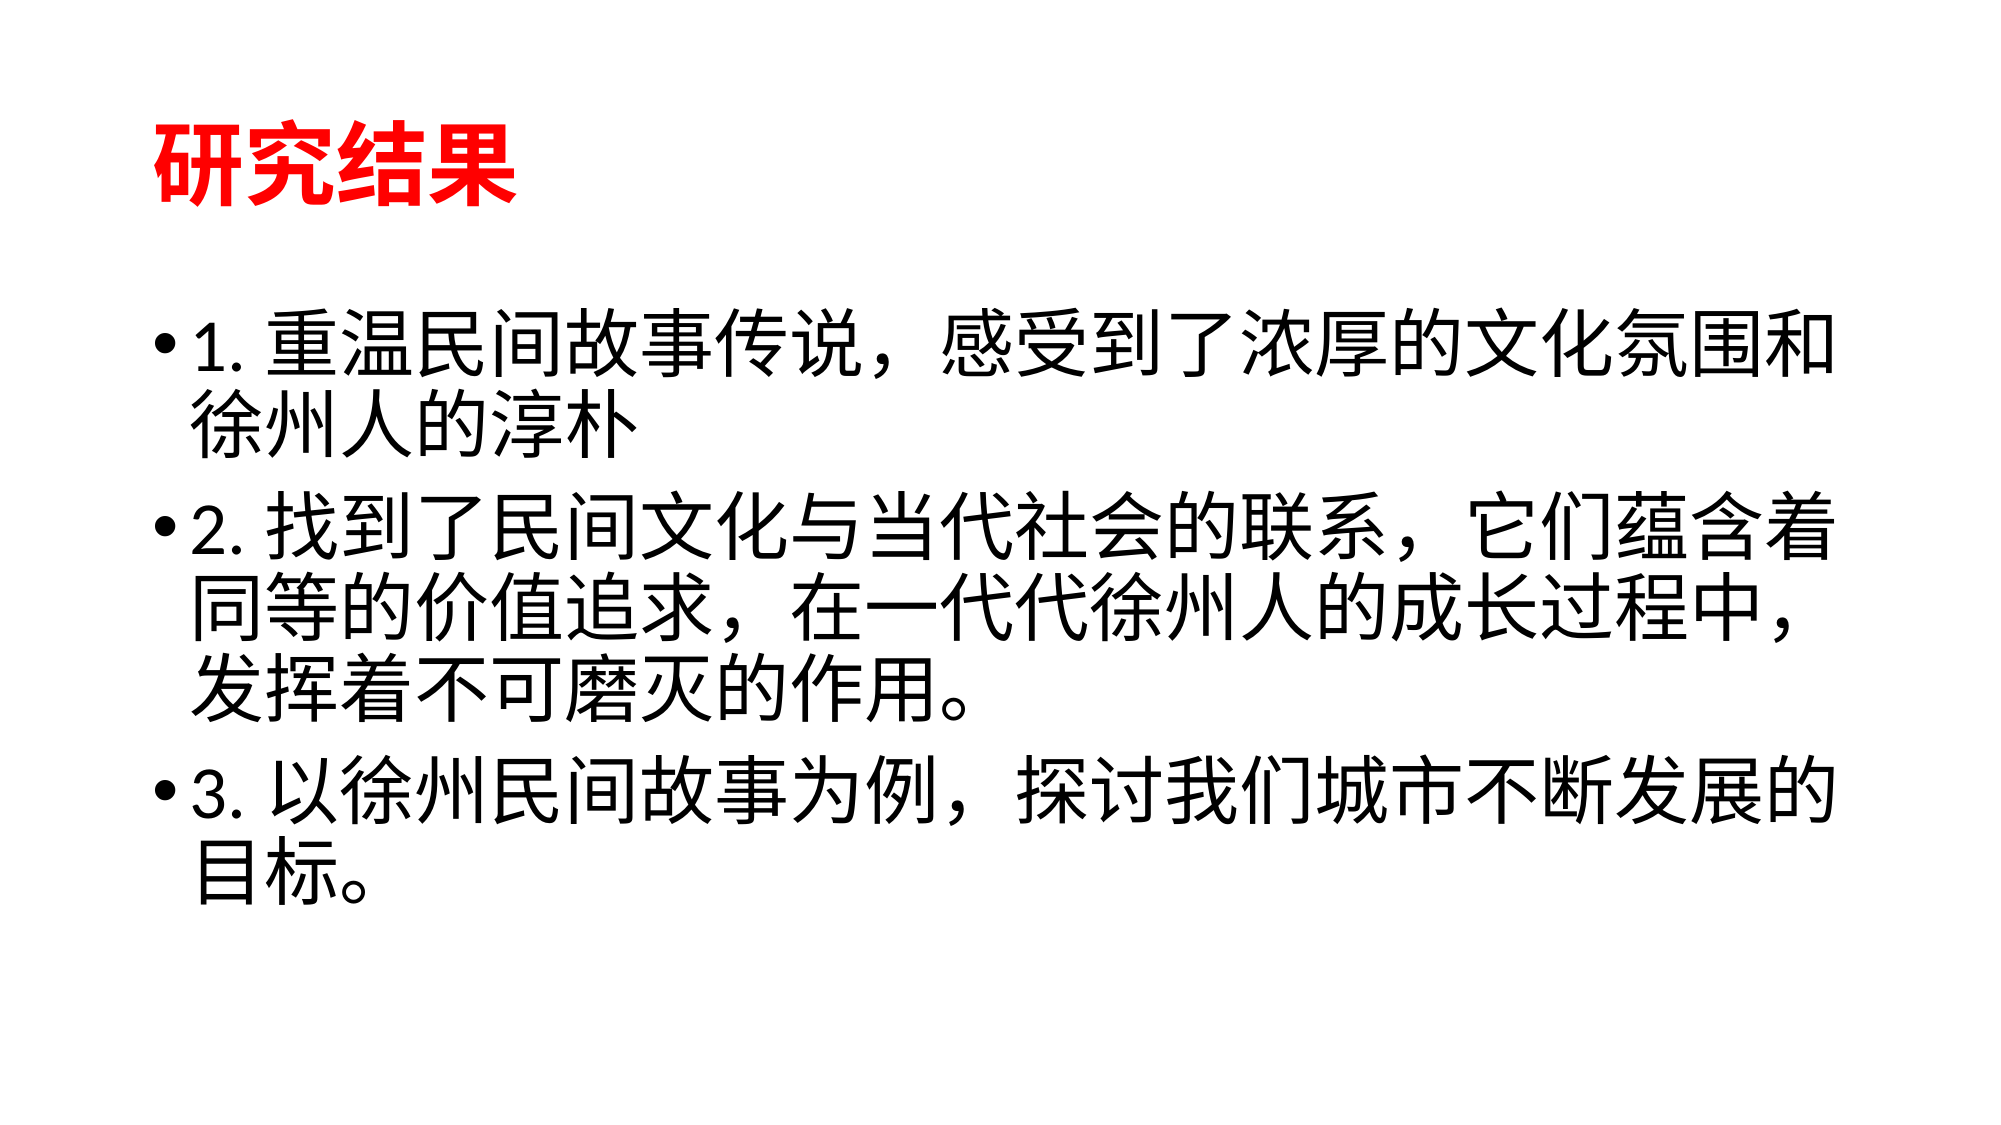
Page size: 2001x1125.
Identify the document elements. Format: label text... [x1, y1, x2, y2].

title 研究结果 [137, 59, 1863, 278]
list 1.重温民间故事传说，感受到了浓厚的文化氛围和徐州人的淳朴 2.找到了民间文化与当代社会的联系，它们蕴含着同等的价值追求，在一代代徐州人的成长过程中，发挥着不可磨灭的作用。 3.以徐州民间故事为例，探讨我们城市不断发展的目标。 [137, 299, 1863, 1014]
